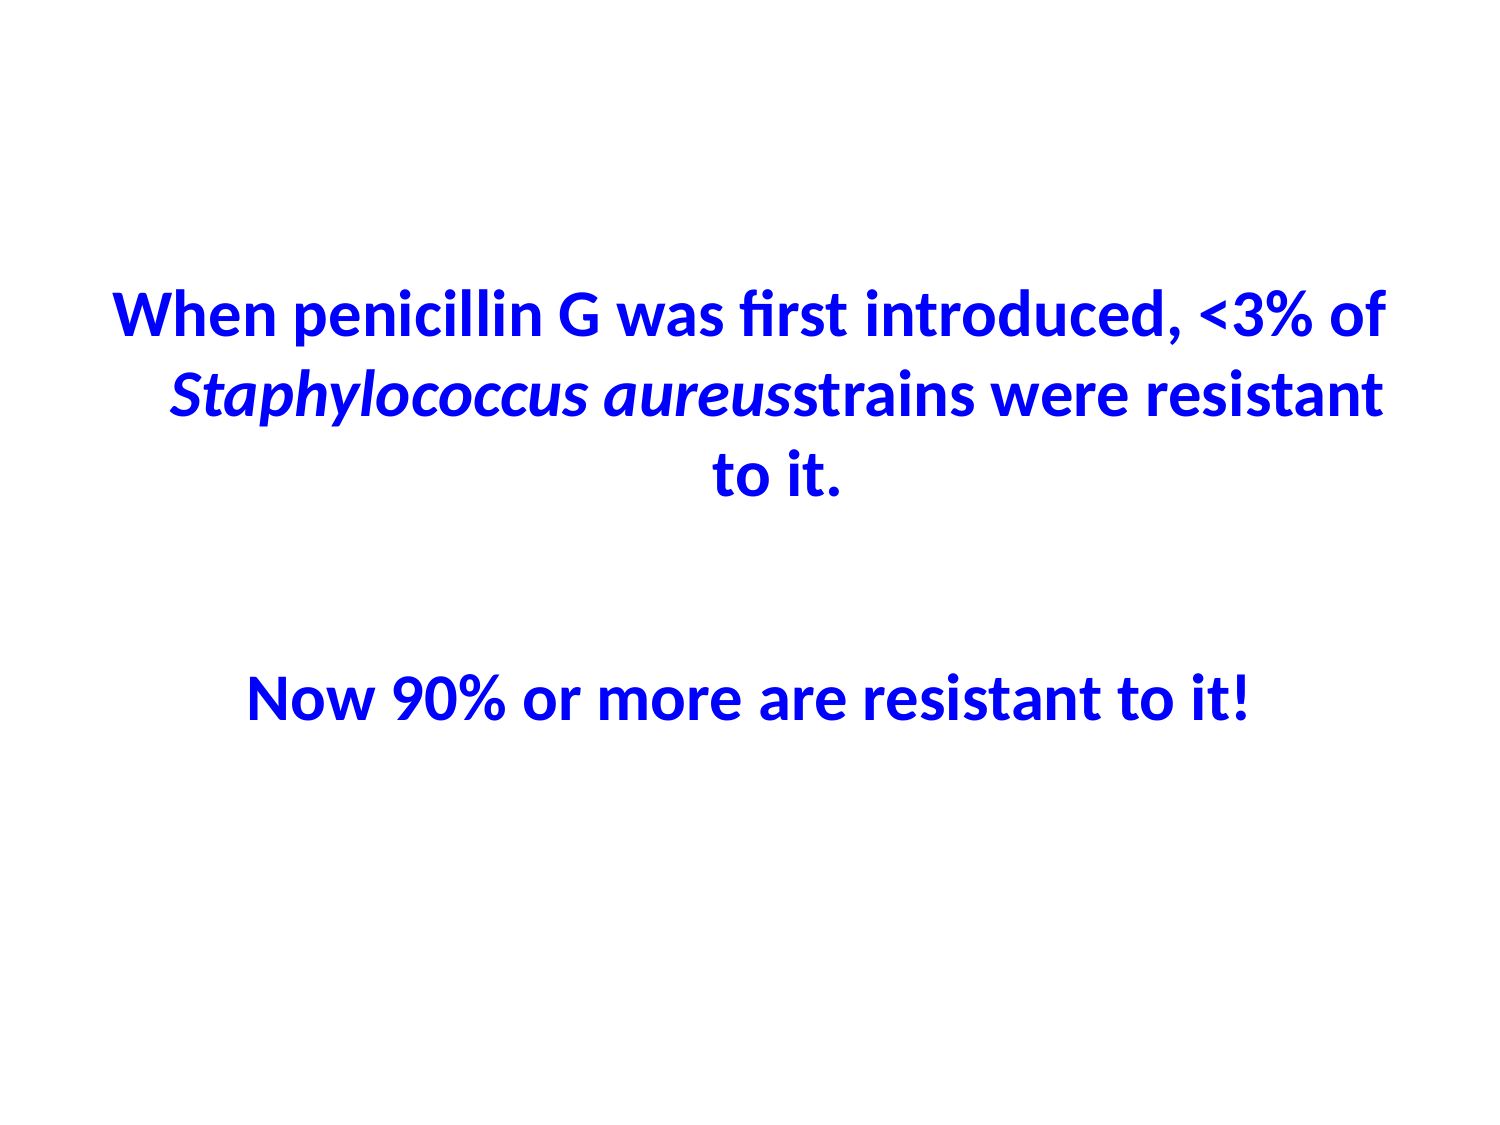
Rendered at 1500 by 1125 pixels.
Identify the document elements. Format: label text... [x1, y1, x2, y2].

list When penicillin G was first introduced, <3% of Staphylococcus aureusstrains were resistant to it. Now 90% or more are resistant to it! [75, 262, 1425, 1005]
